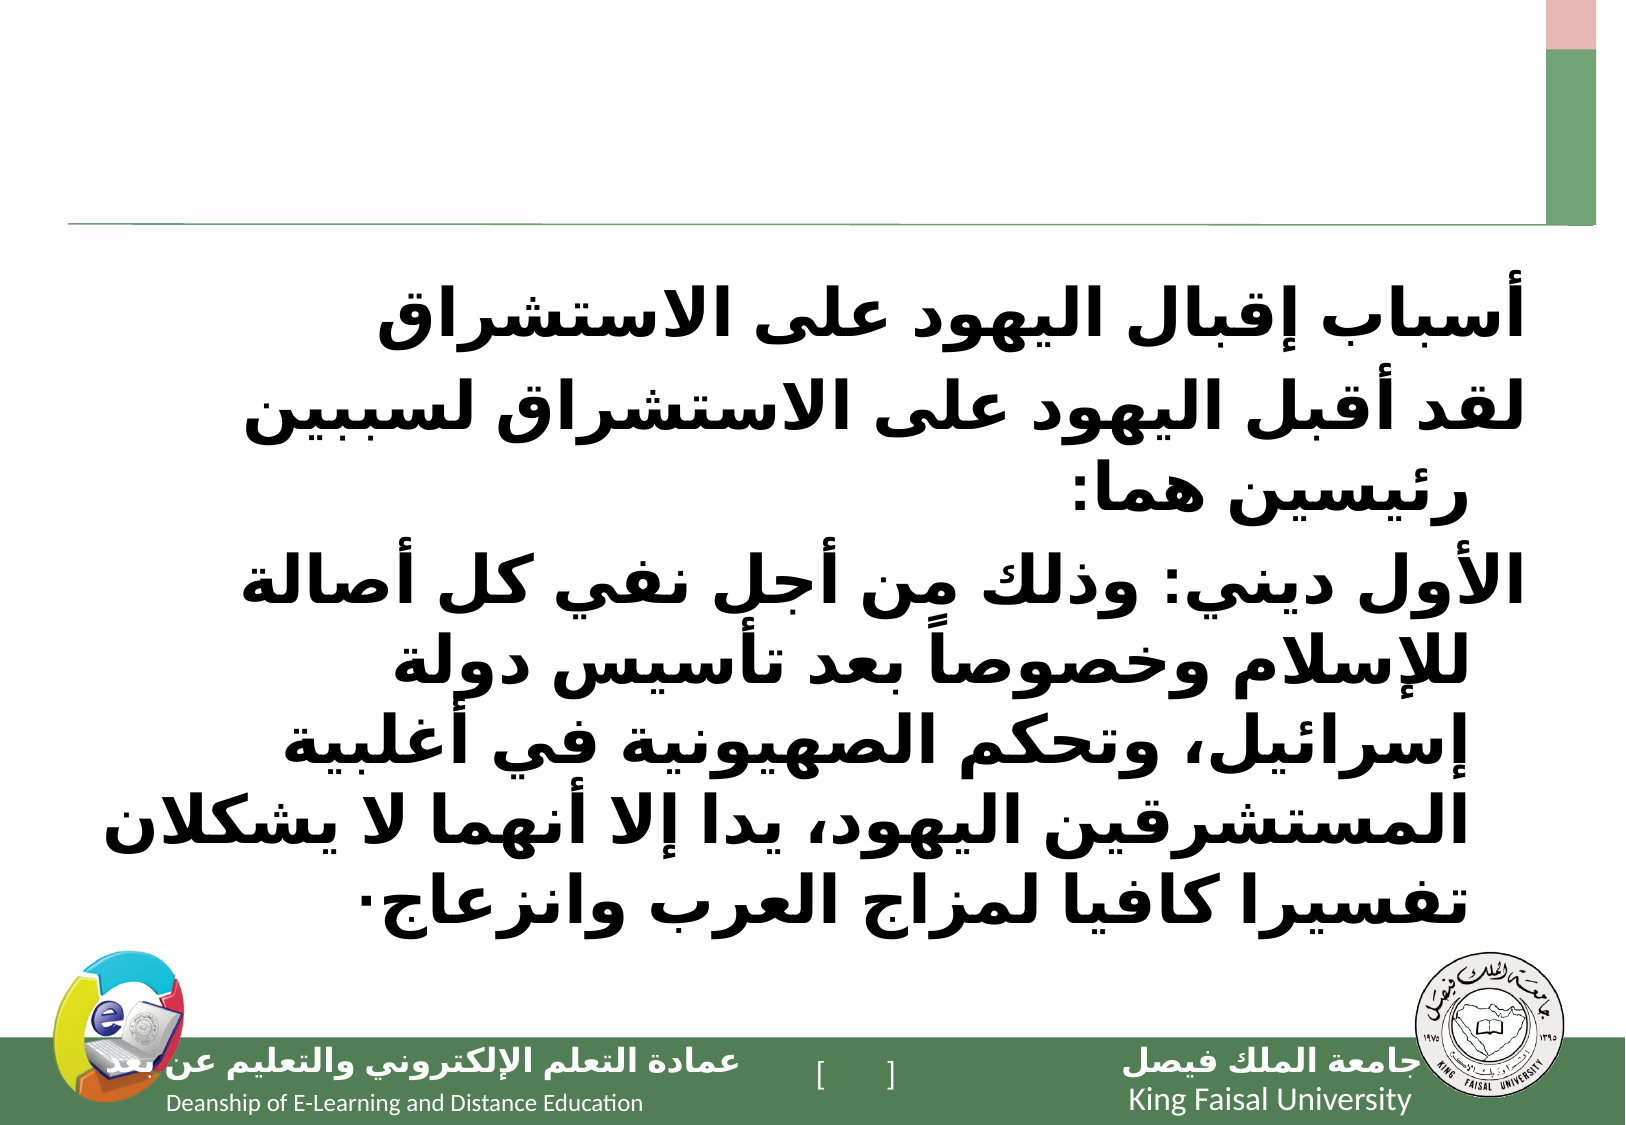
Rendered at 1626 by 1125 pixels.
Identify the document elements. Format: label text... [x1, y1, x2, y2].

picture [1412, 949, 1567, 1100]
picture [170, 1097, 178, 1104]
picture [50, 949, 188, 1104]
list أسباب إقبال اليهود على الاستشراق لقد أقبل اليهود على الاستشراق لسببين رئيسين هما: الأول ديني: وذلك من أجل نفي كل أصالة للإسلام وخصوصاً بعد تأسيس دولة إسرائيل، وتحكم الصهيونية في أغلبية المستشرقين اليهود، يدا إلا أنهما لا يشكلان تفسيرا كافيا لمزاج العرب وانزعاج· [80, 262, 1544, 1006]
